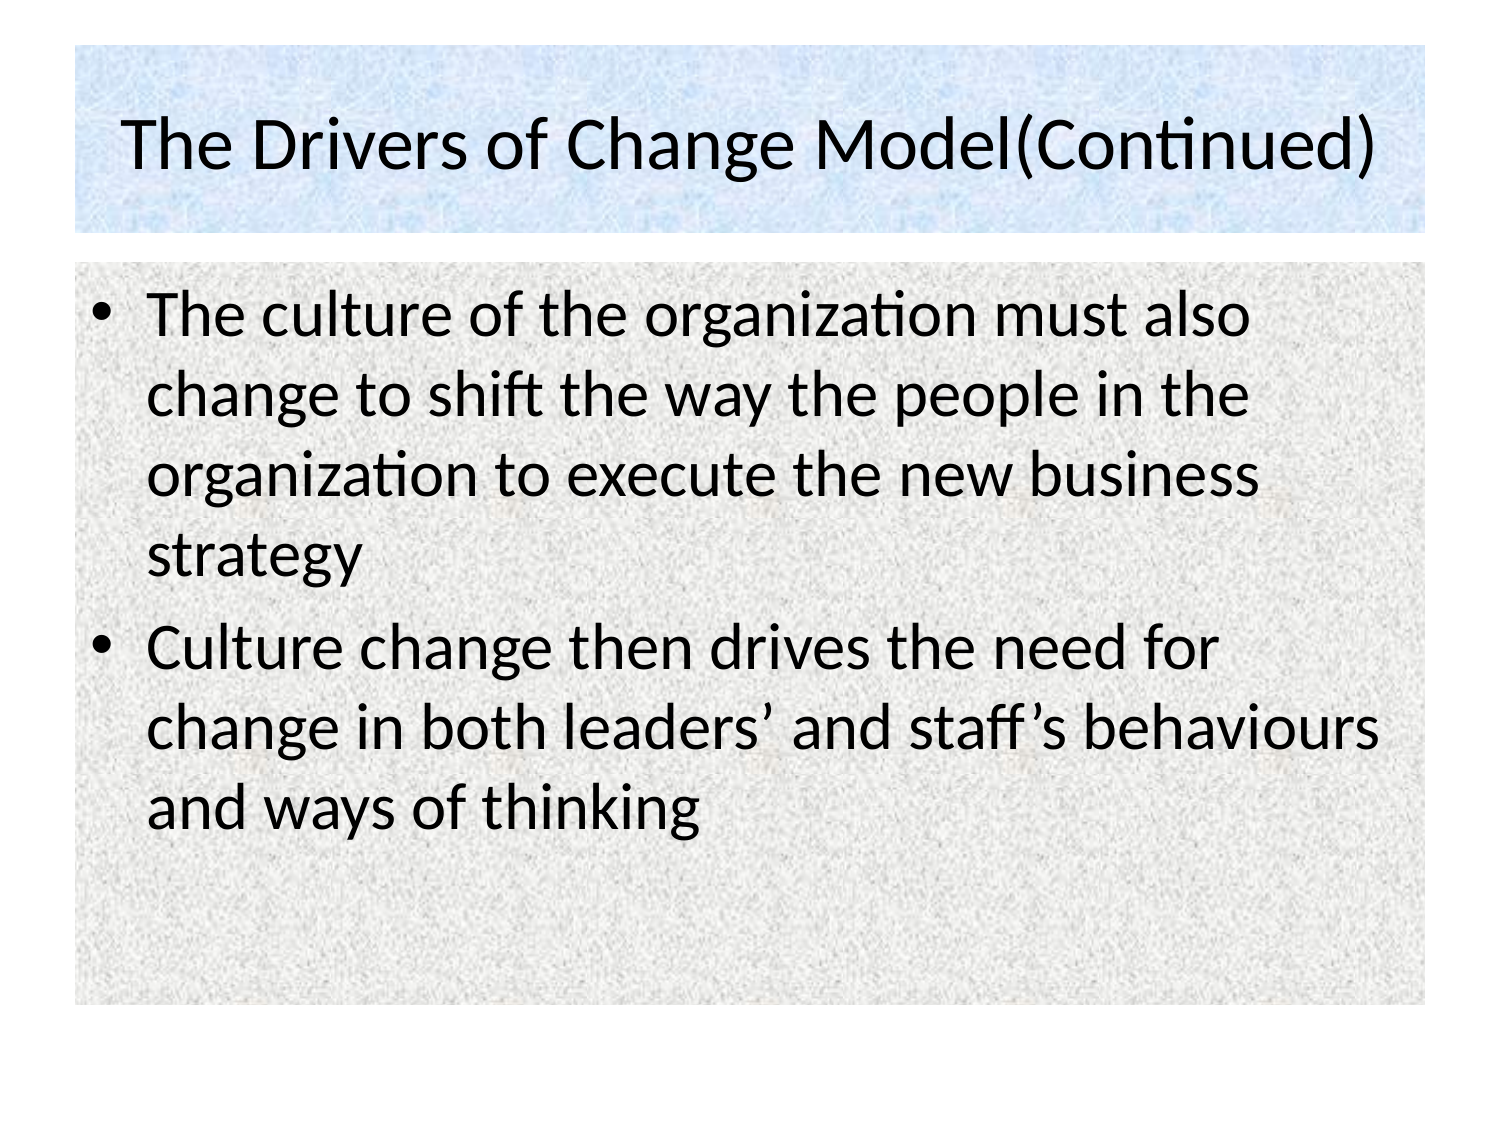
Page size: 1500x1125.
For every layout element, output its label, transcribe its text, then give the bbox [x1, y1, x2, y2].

list The culture of the organization must also change to shift the way the people in the organization to execute the new business strategy Culture change then drives the need for change in both leaders’ and staff’s behaviours and ways of thinking [75, 262, 1425, 1005]
title The Drivers of Change Model(Continued) [75, 45, 1425, 233]
